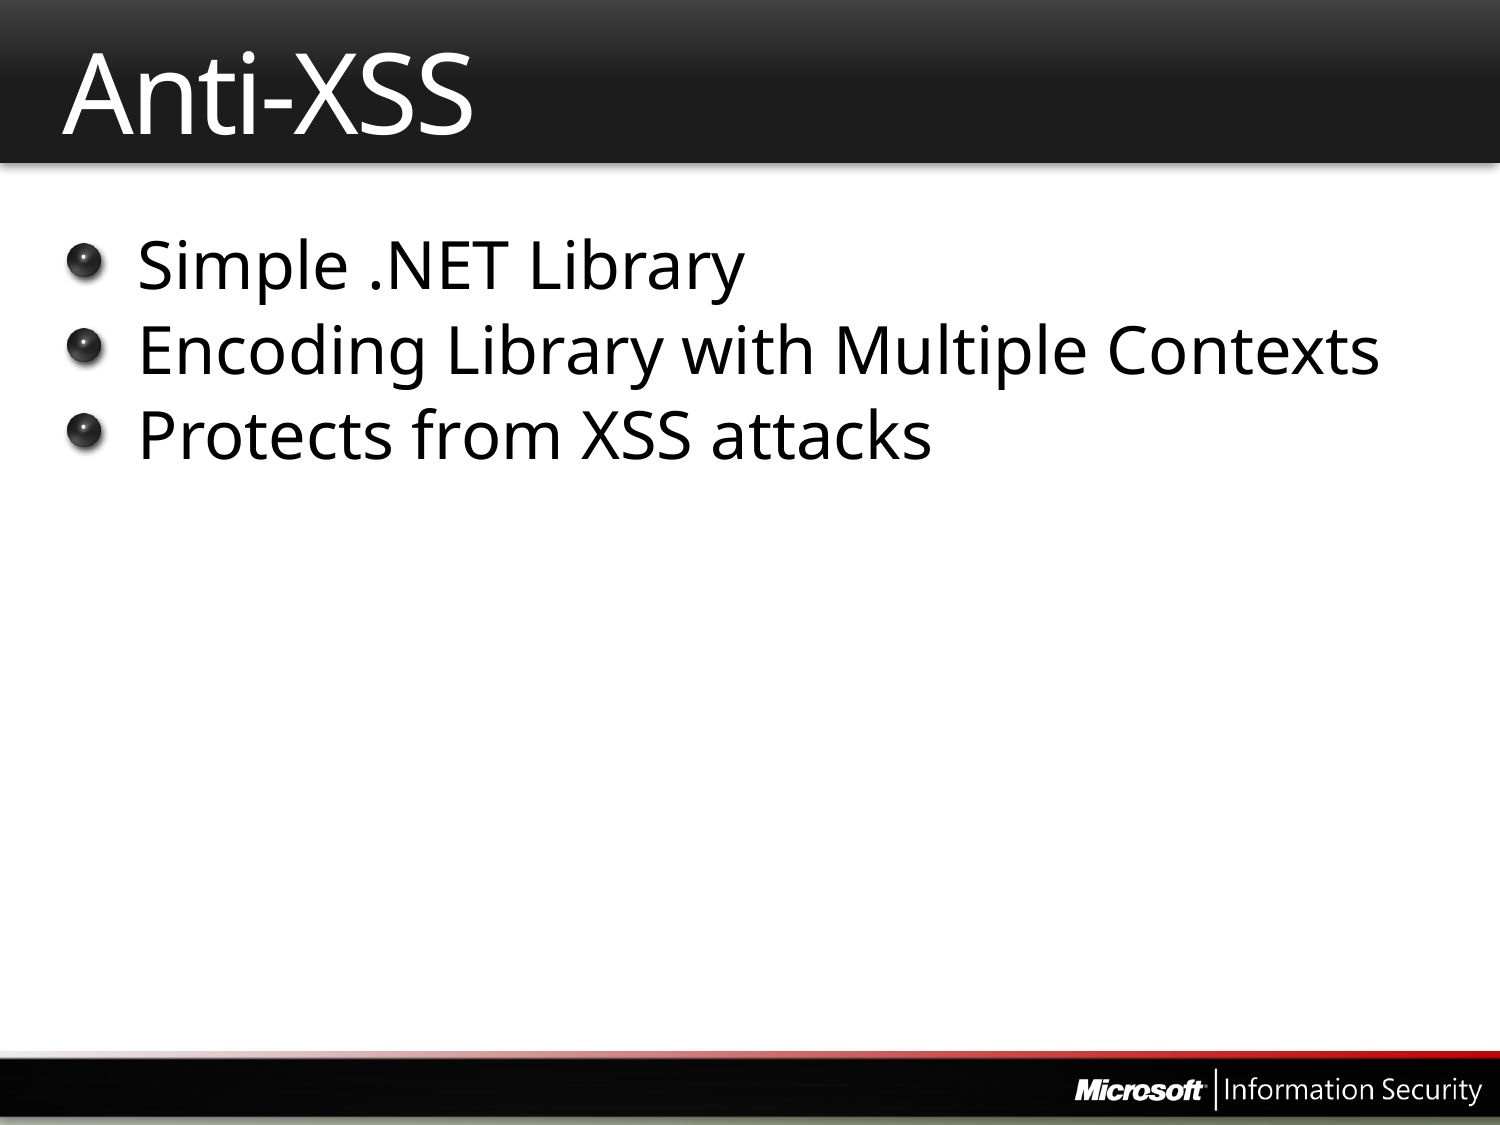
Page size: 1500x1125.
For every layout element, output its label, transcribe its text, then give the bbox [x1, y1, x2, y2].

picture [0, 1051, 1500, 1125]
picture [62, 240, 110, 288]
picture [62, 325, 110, 373]
title Anti-XSS [62, 37, 1438, 161]
list Simple .NET Library Encoding Library with Multiple Contexts Protects from XSS attacks [62, 231, 1438, 483]
picture [62, 410, 110, 458]
